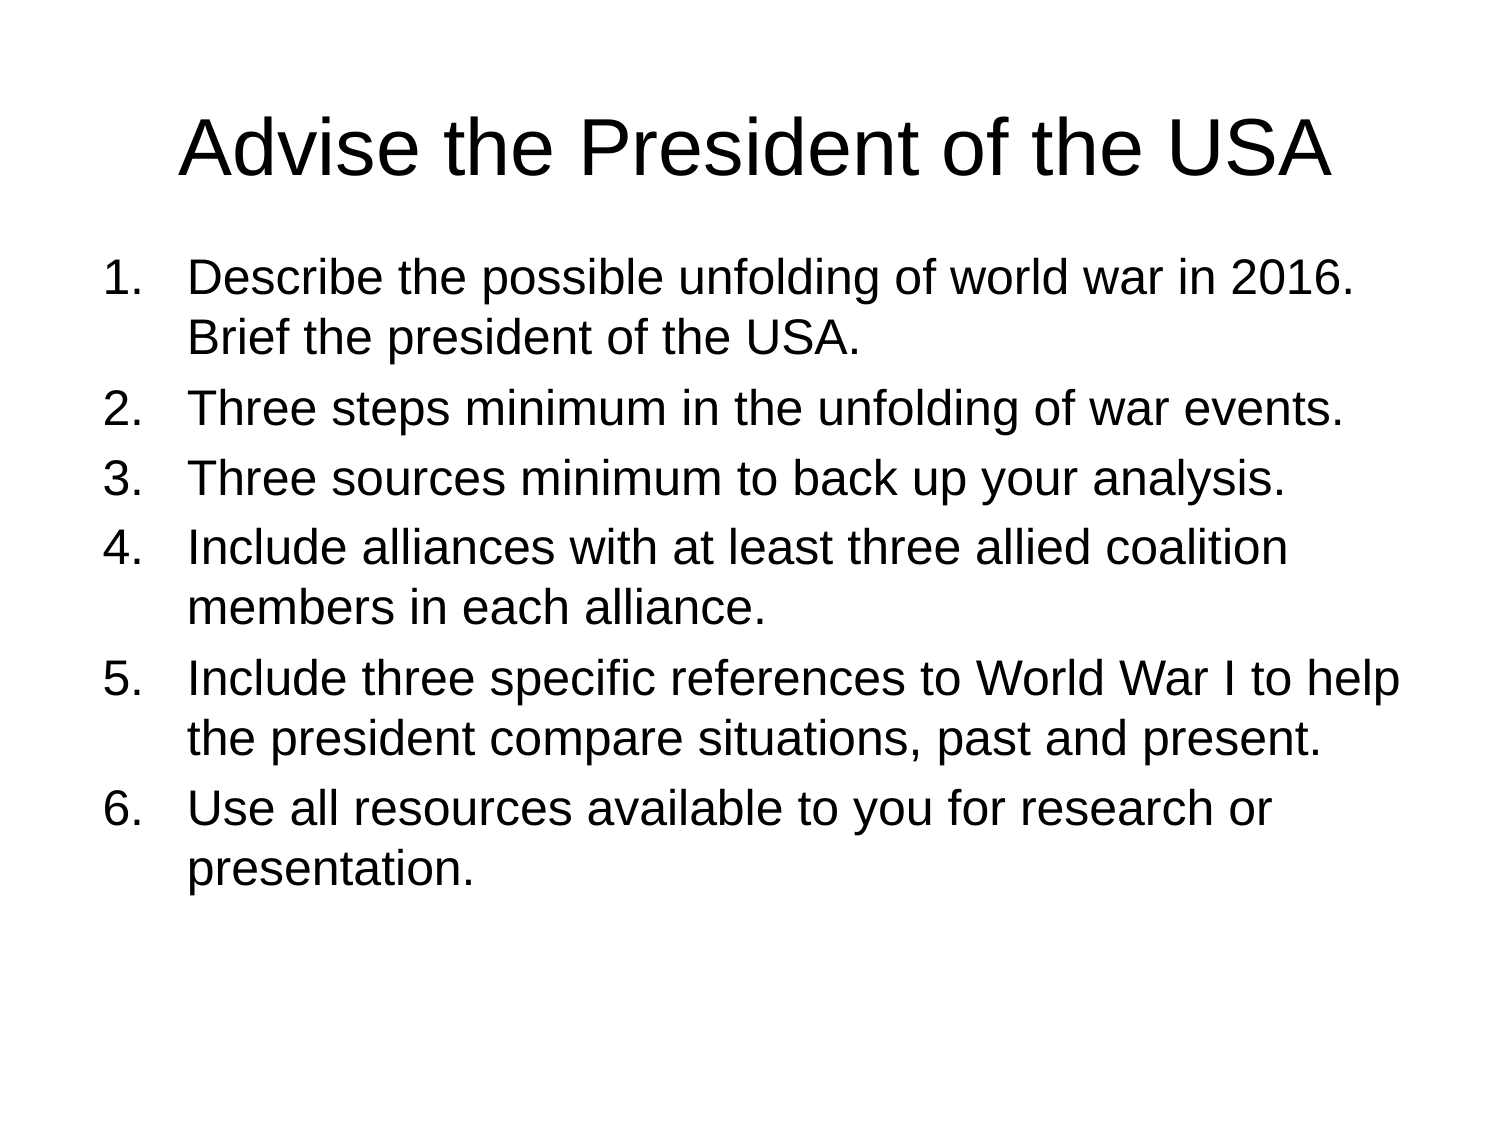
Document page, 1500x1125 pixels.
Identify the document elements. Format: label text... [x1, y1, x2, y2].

title Advise the President of the USA [99, 87, 1413, 200]
subtitle Describe the possible unfolding of world war in 2016. Brief the president of the USA. Three steps minimum in the unfolding of war events. Three sources minimum to back up your analysis. Include alliances with at least three allied coalition members in each alliance. Include three specific references to World War I to help the president compare situations, past and present. Use all resources available to you for research or presentation. [87, 237, 1450, 975]
